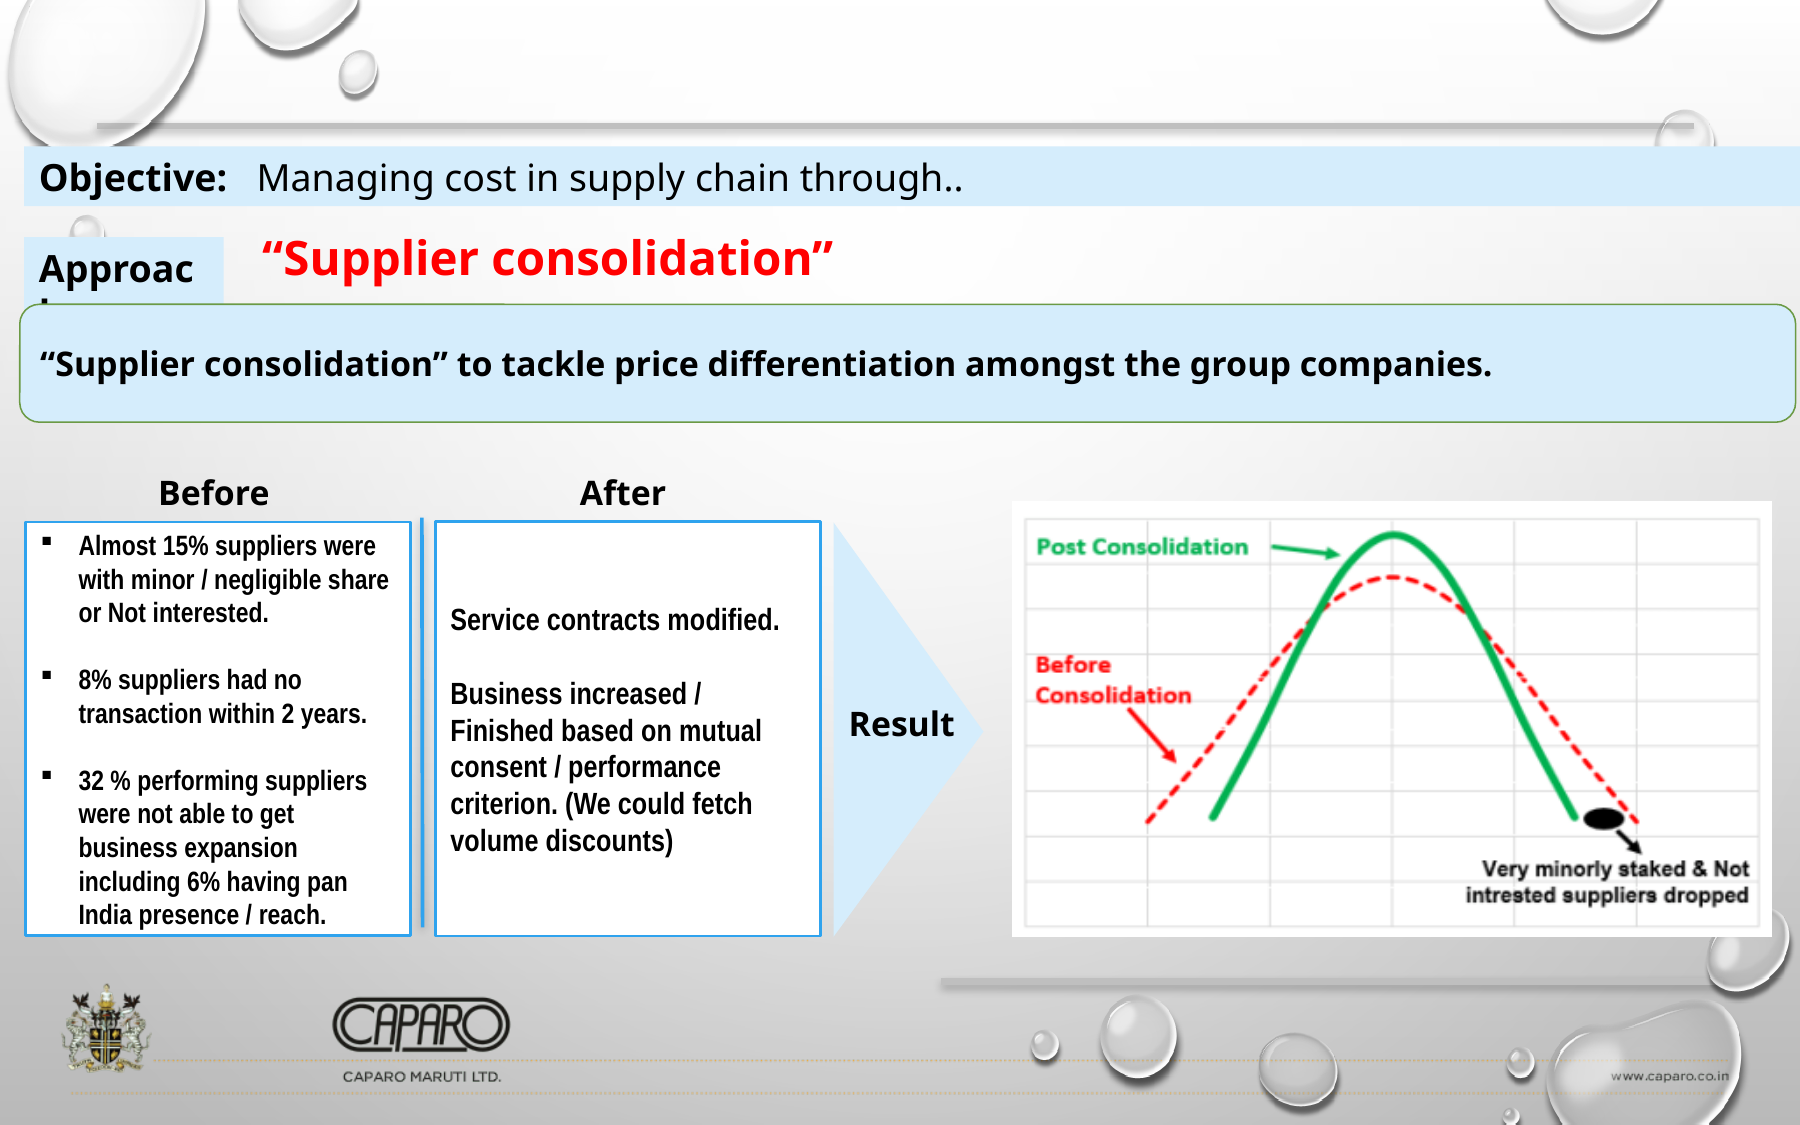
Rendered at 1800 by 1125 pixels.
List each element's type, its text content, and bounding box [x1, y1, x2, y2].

text_box Service contracts modified. Business increased / Finished based on mutual consent / performance criterion. (We could fetch volume discounts) [434, 520, 822, 937]
text_box Approach : [24, 237, 224, 309]
text_box “Supplier consolidation” to tackle price differentiation amongst the group companies. [18, 303, 1797, 423]
text_box Before [71, 464, 356, 520]
text_box Objective: Managing cost in supply chain through.. [24, 146, 1800, 207]
text_box “Supplier consolidation” [247, 220, 849, 292]
text_box Result [833, 695, 970, 752]
text_box Almost 15% suppliers were with minor / negligible share or Not interested. 8% suppliers had no transaction within 2 years. 32 % performing suppliers were not able to get business expansion including 6% having pan India presence / reach. [24, 521, 412, 937]
text_box [832, 521, 985, 939]
picture [0, 0, 1800, 1125]
text_box After [445, 464, 783, 520]
